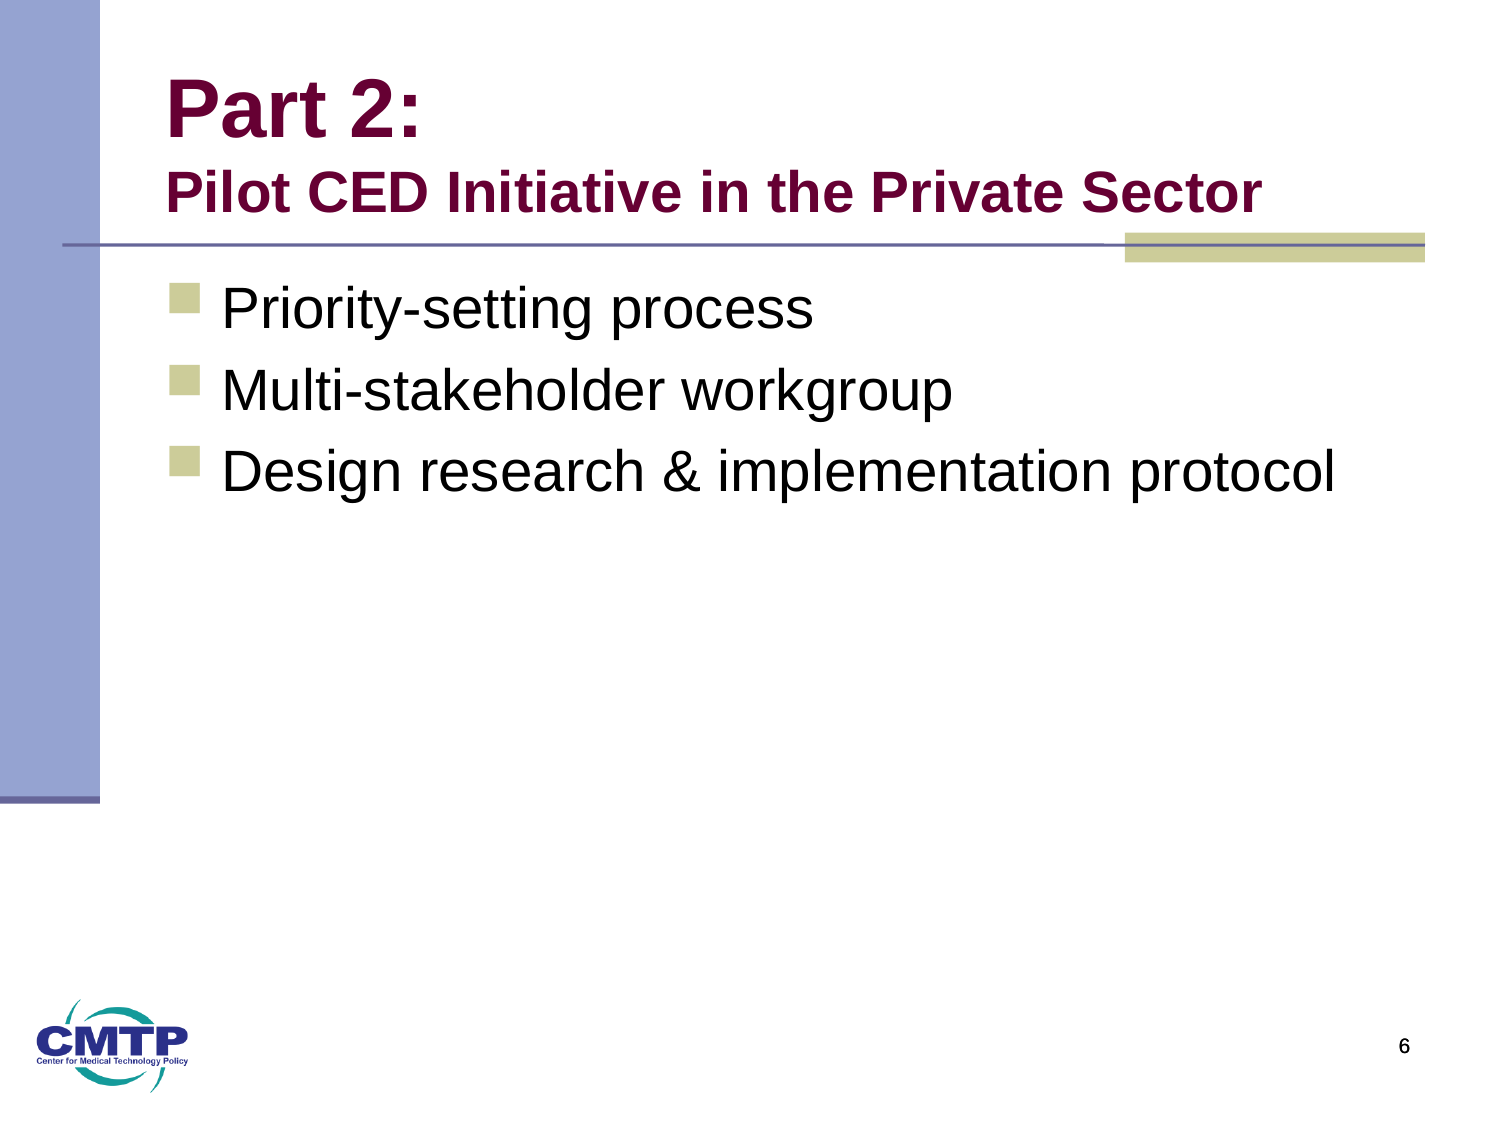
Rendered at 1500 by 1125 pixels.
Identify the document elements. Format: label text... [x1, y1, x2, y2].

text_box 6 [1112, 1024, 1425, 1100]
list Priority-setting process Multi-stakeholder workgroup Design research & implementation protocol [149, 262, 1426, 1006]
picture [34, 999, 188, 1093]
title Part 2: Pilot CED Initiative in the Private Sector [149, 45, 1426, 234]
